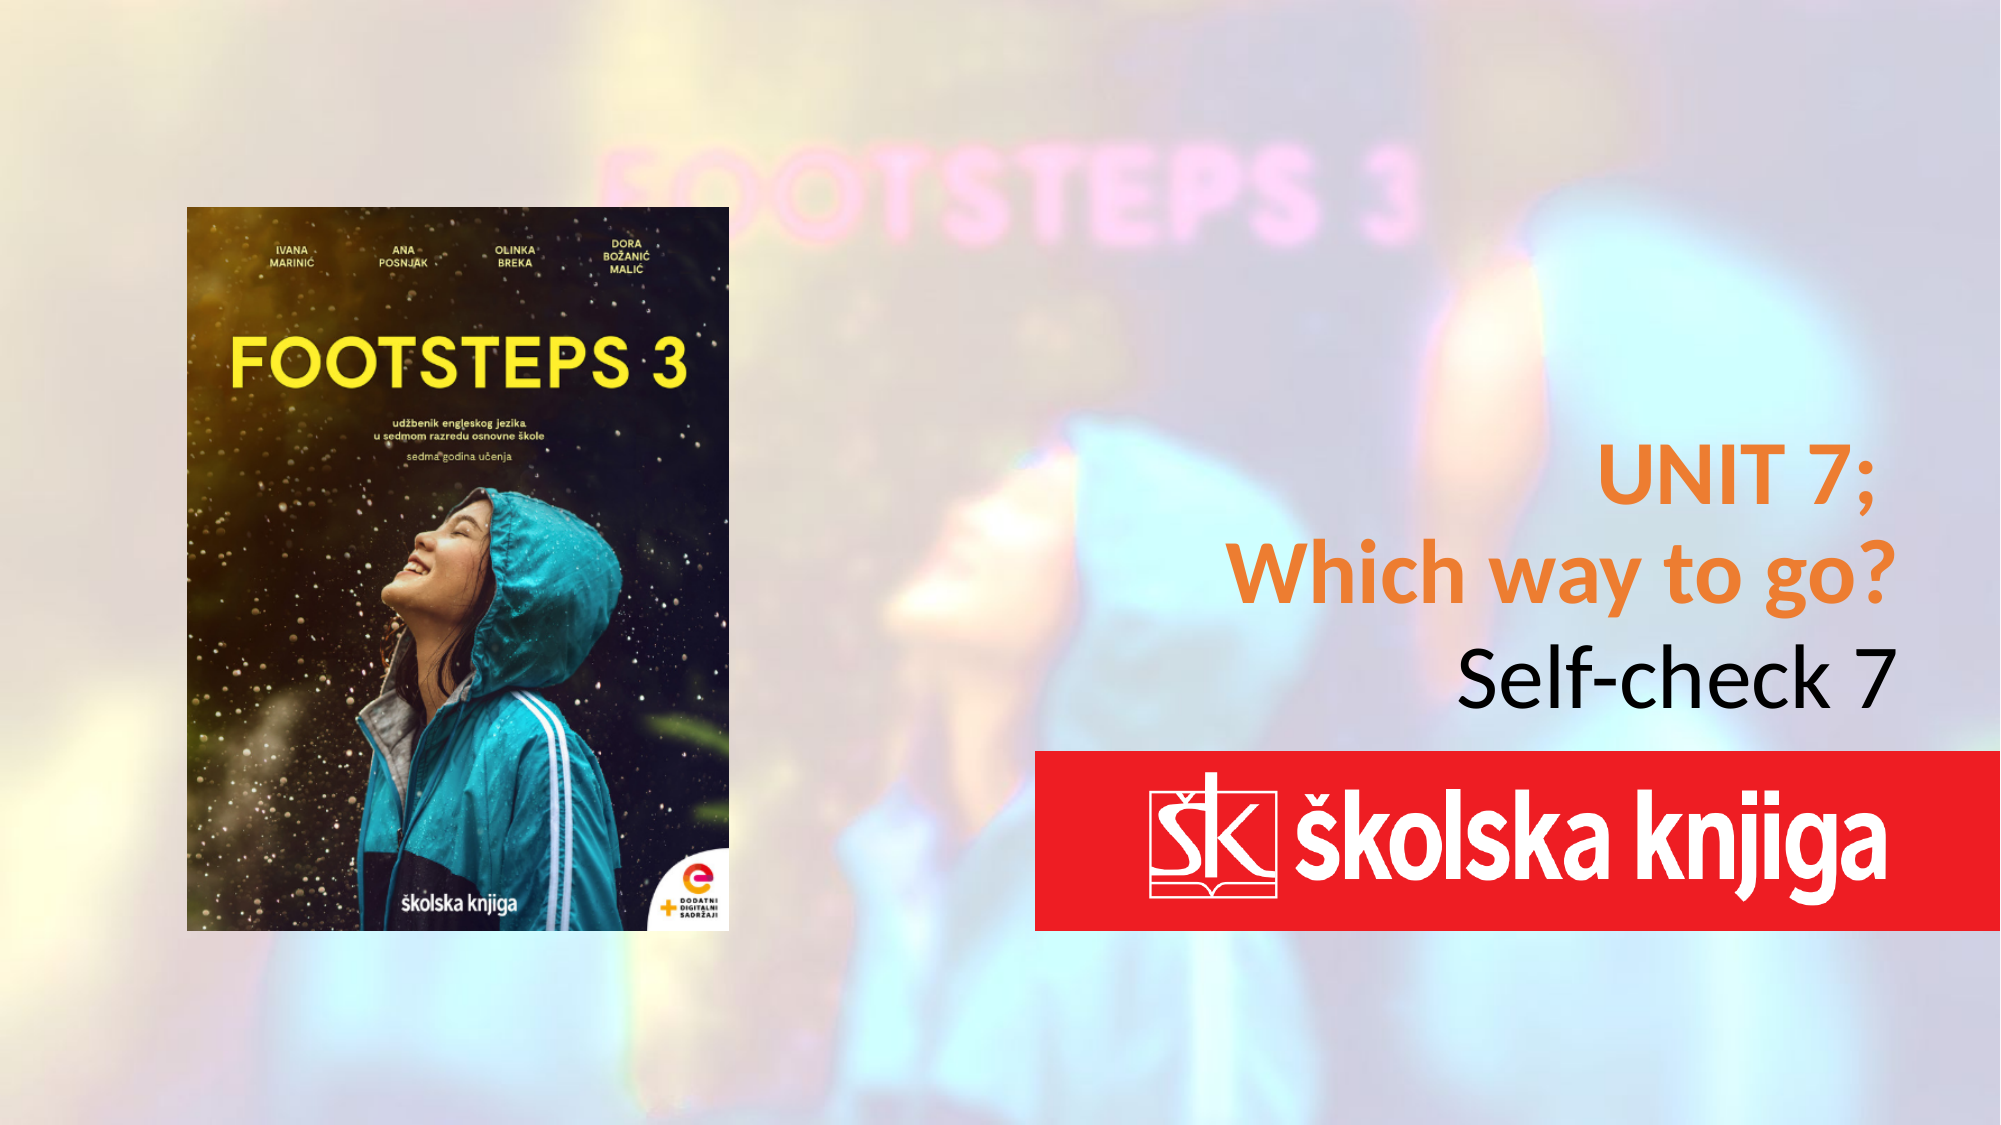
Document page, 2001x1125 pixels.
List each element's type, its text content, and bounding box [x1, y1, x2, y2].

subtitle Self-check 7 [870, 542, 1915, 815]
picture [0, 0, 2001, 1125]
title UNIT 7; Which way to go? [729, 239, 1915, 632]
